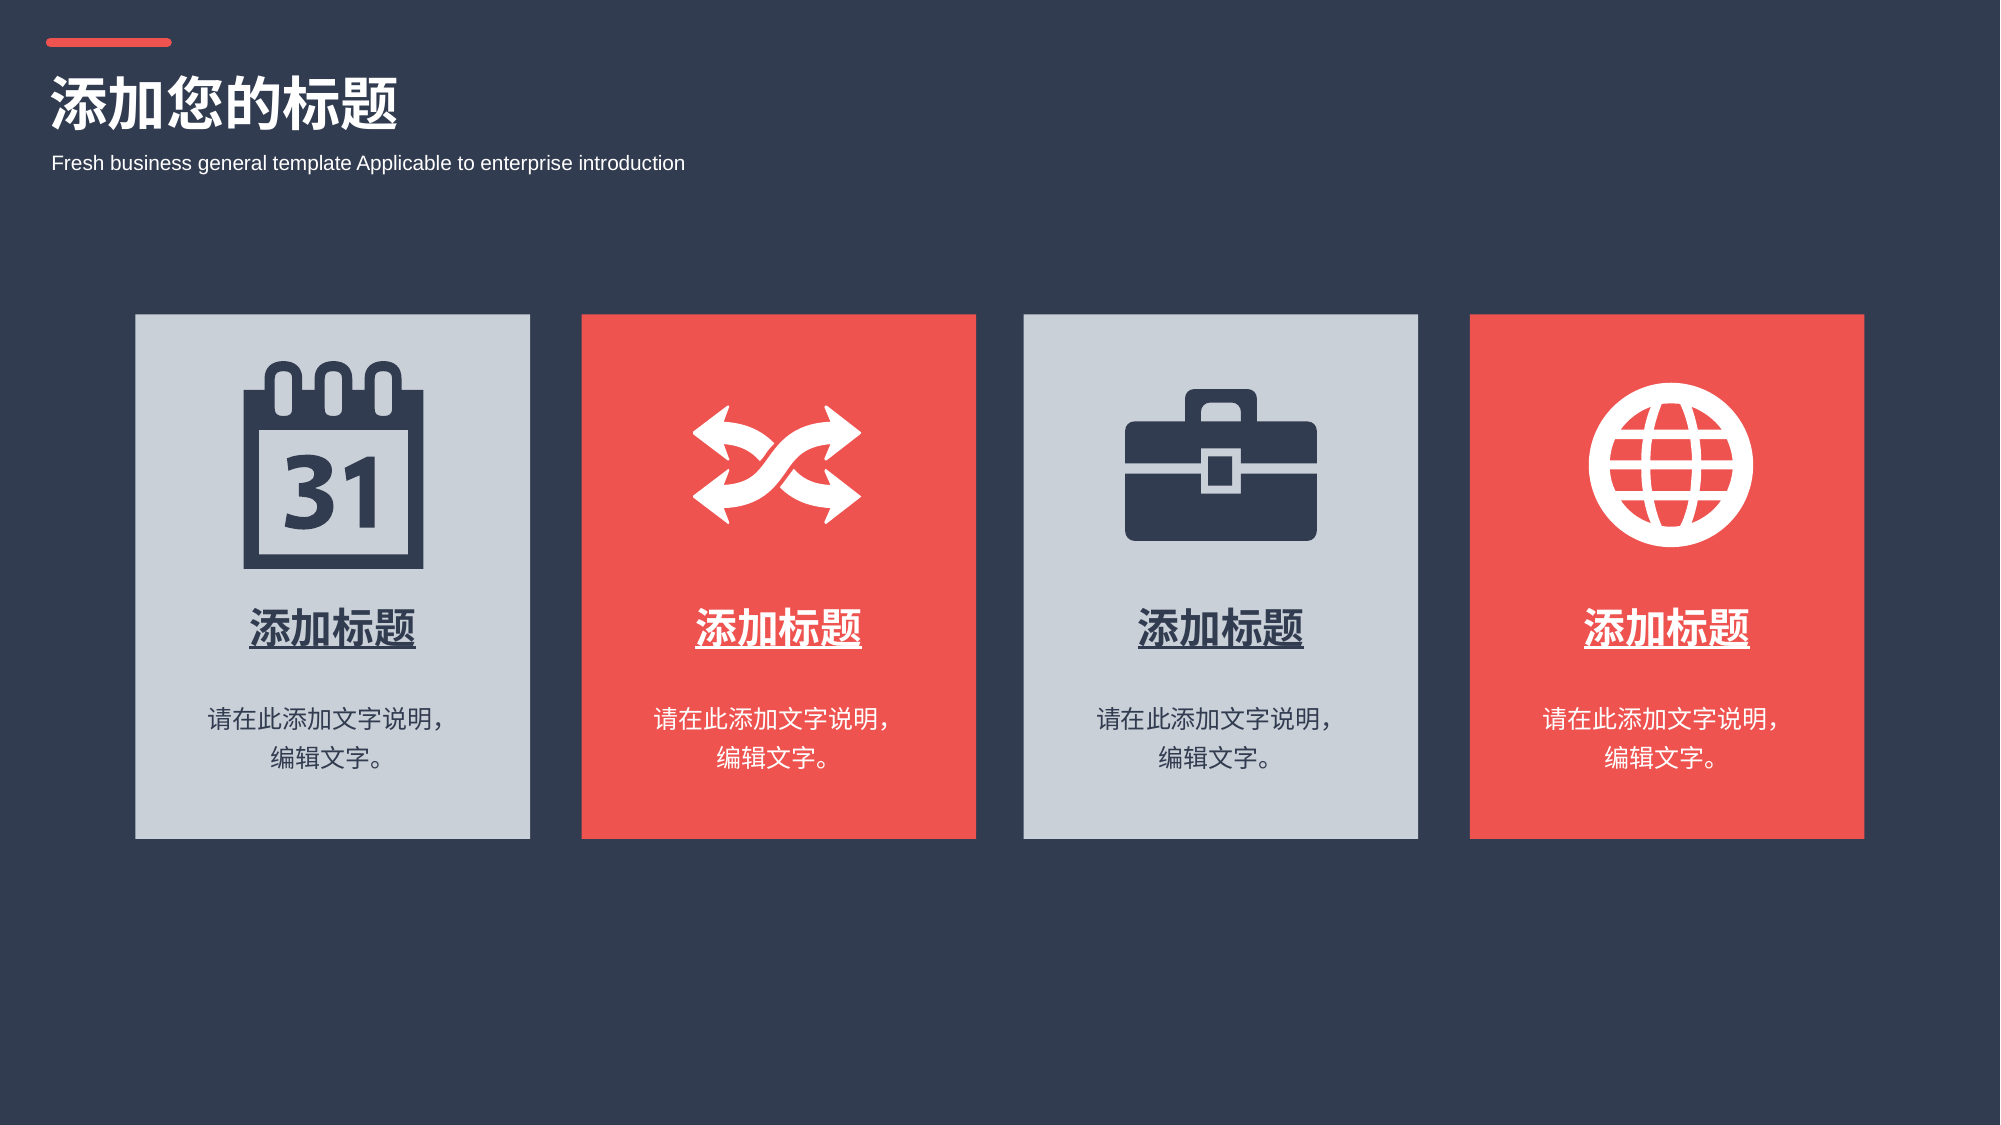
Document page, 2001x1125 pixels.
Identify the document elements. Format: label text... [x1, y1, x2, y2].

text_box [243, 361, 424, 569]
text_box 添加您的标题 [34, 59, 414, 145]
text_box [1023, 313, 1419, 840]
text_box [1588, 382, 1754, 548]
text_box 请在此添加文字说明，编辑文字。 [186, 687, 479, 780]
text_box Fresh business general template Applicable to enterprise introduction [36, 142, 701, 182]
text_box 请在此添加文字说明，编辑文字。 [633, 687, 925, 780]
text_box 添加标题 [1568, 594, 1766, 659]
text_box 请在此添加文字说明，编辑文字。 [1521, 687, 1814, 780]
text_box [581, 313, 977, 840]
text_box 添加标题 [680, 594, 878, 659]
text_box [134, 313, 531, 840]
text_box 请在此添加文字说明，编辑文字。 [1075, 687, 1367, 780]
text_box 添加标题 [234, 594, 432, 659]
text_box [1125, 389, 1317, 541]
text_box 添加标题 [1122, 594, 1320, 659]
text_box [693, 405, 862, 525]
text_box [1469, 313, 1865, 840]
